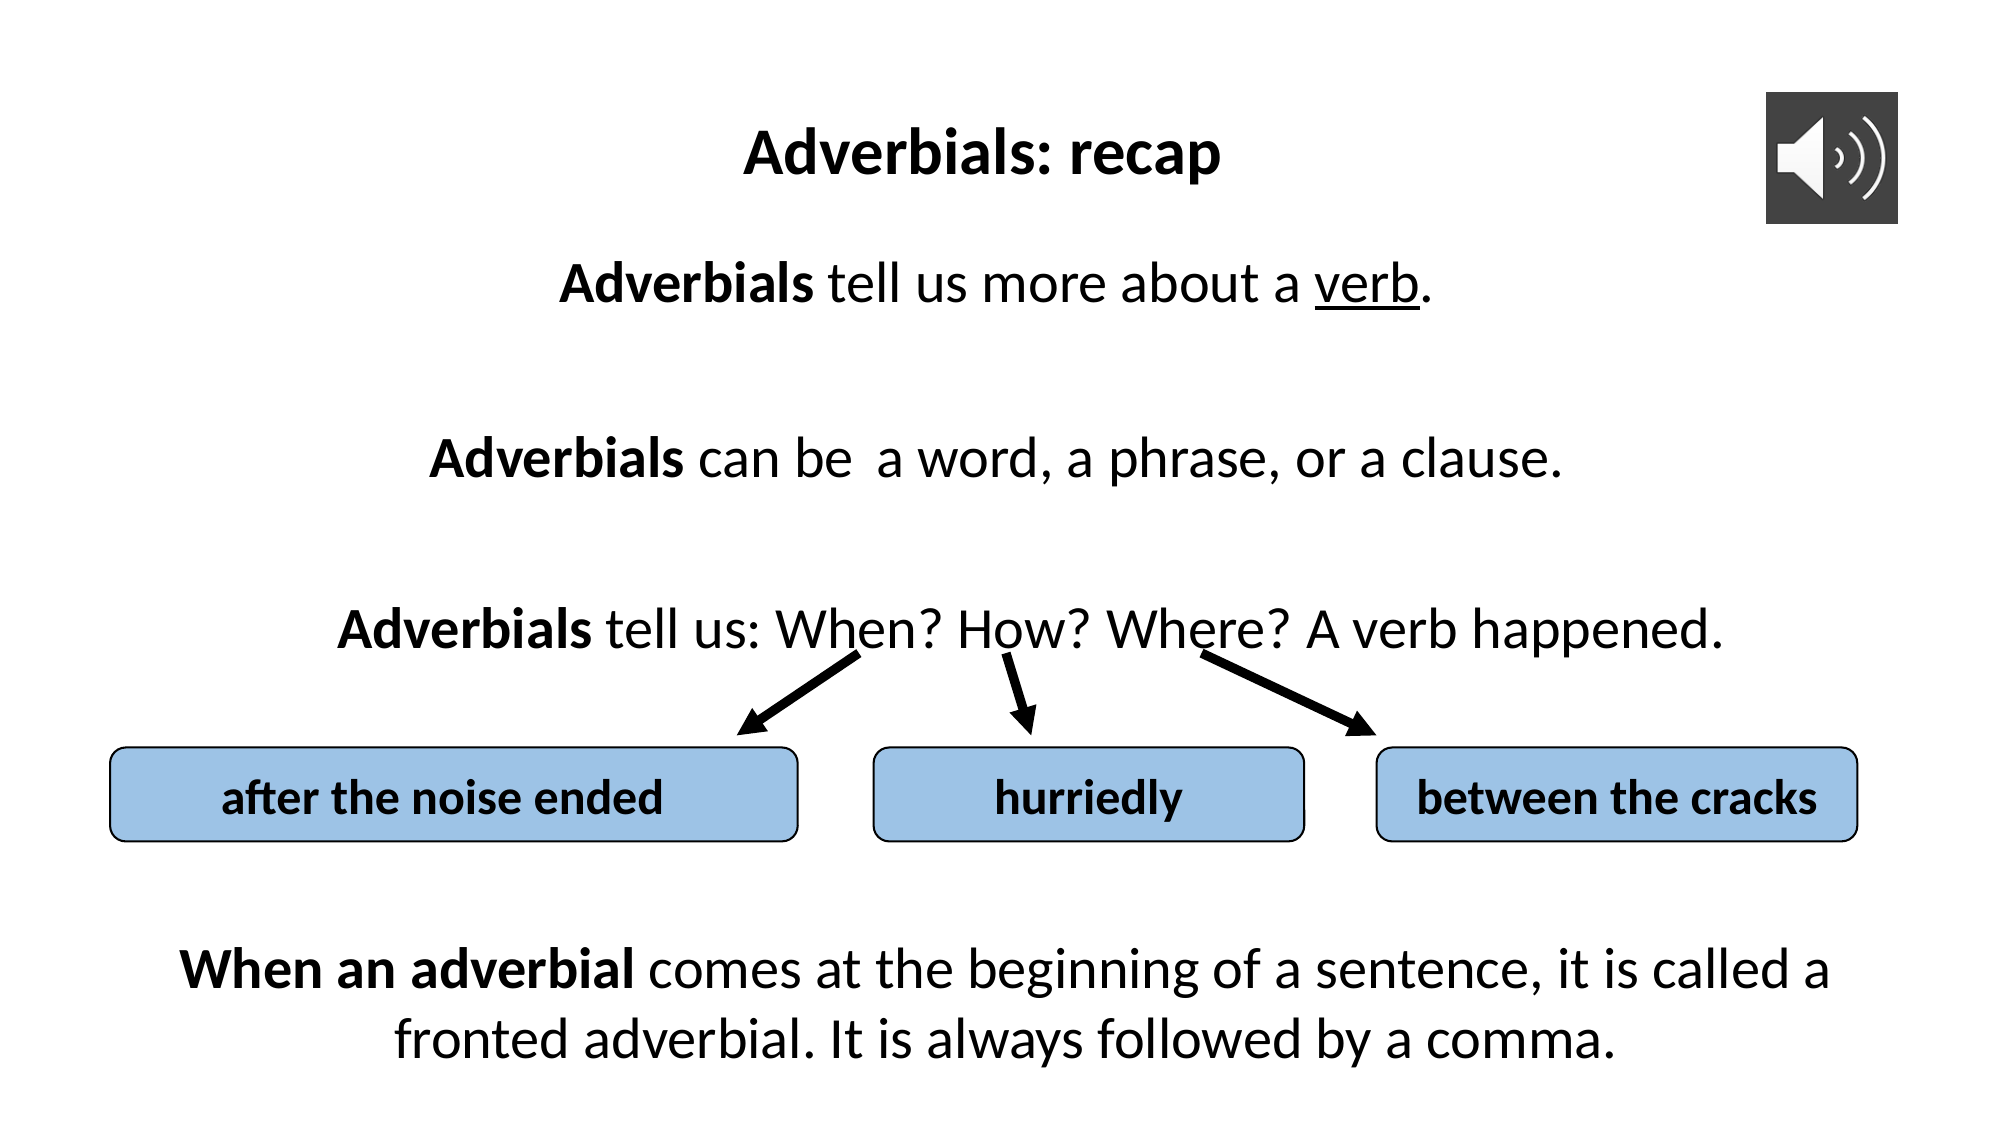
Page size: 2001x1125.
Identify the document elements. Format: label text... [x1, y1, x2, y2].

text_box Adverbials tell us: When? How? Where? A verb happened. [163, 582, 1899, 668]
text_box Adverbials: recap [728, 100, 1238, 195]
text_box Adverbials can be a word, a phrase, or a clause. [129, 369, 1865, 505]
text_box hurriedly [872, 746, 1306, 843]
text_box between the cracks [1375, 746, 1859, 843]
text_box Adverbials tell us more about a verb. [129, 236, 1865, 322]
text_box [736, 652, 859, 736]
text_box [1201, 652, 1377, 736]
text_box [1005, 652, 1032, 736]
picture [1765, 91, 1899, 225]
text_box When an adverbial comes at the beginning of a sentence, it is called a fronted adverbial. It is always followed by a comma. [138, 922, 1874, 1078]
text_box after the noise ended [109, 746, 799, 843]
